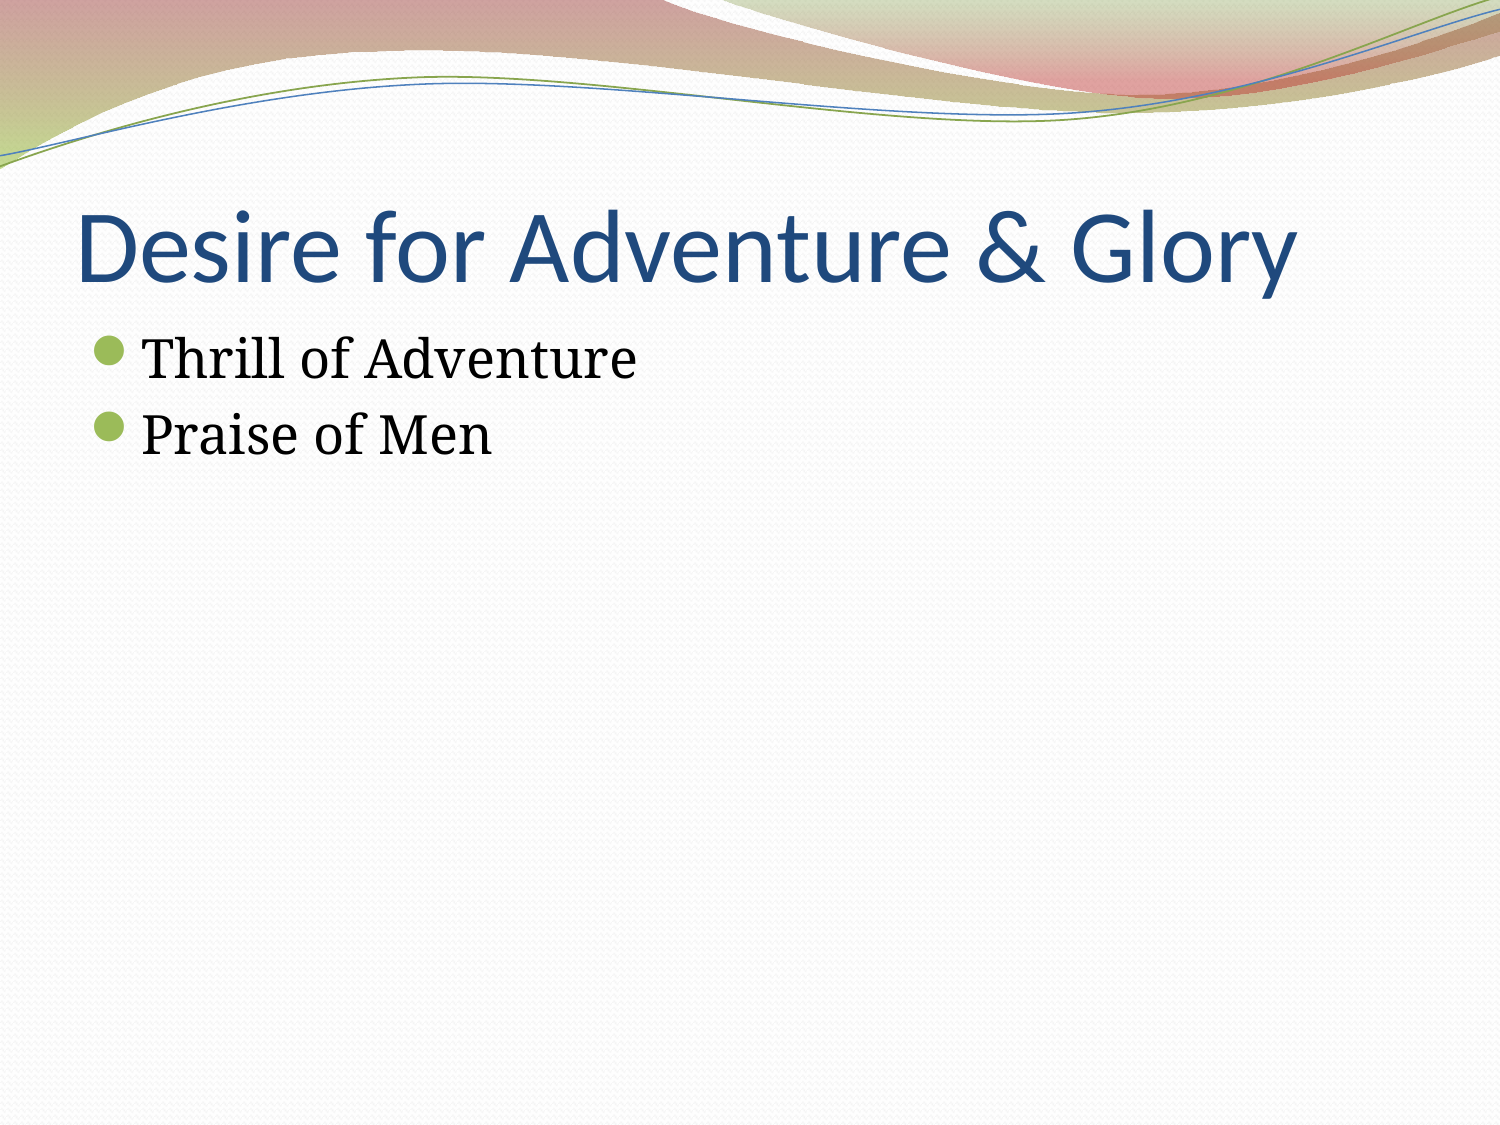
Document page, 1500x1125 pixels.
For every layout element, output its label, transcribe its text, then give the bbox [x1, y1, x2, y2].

title Desire for Adventure & Glory [75, 115, 1425, 303]
list Thrill of Adventure Praise of Men [75, 317, 1425, 1038]
